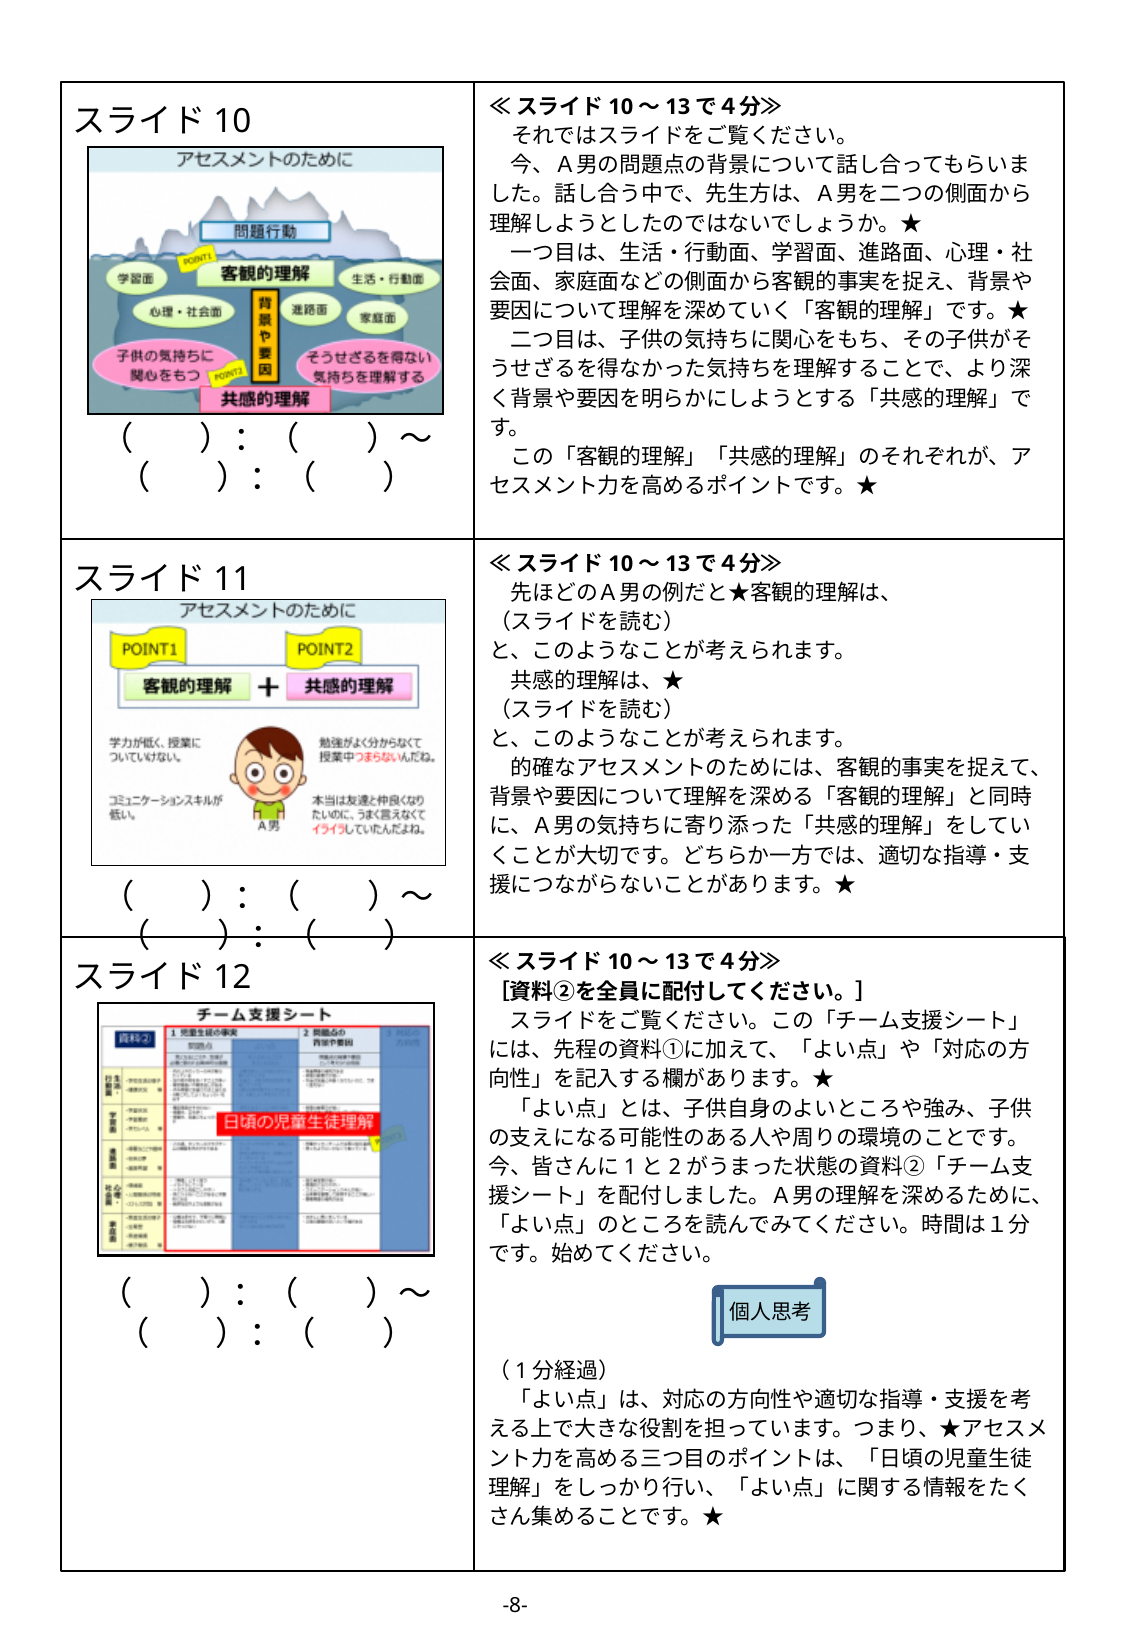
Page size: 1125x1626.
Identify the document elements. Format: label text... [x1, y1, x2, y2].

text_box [60, 937, 1065, 1572]
picture [88, 147, 443, 414]
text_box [60, 546, 1065, 936]
text_box -8- [487, 1584, 633, 1625]
picture [90, 599, 446, 866]
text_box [60, 81, 1065, 540]
picture [98, 1003, 433, 1255]
